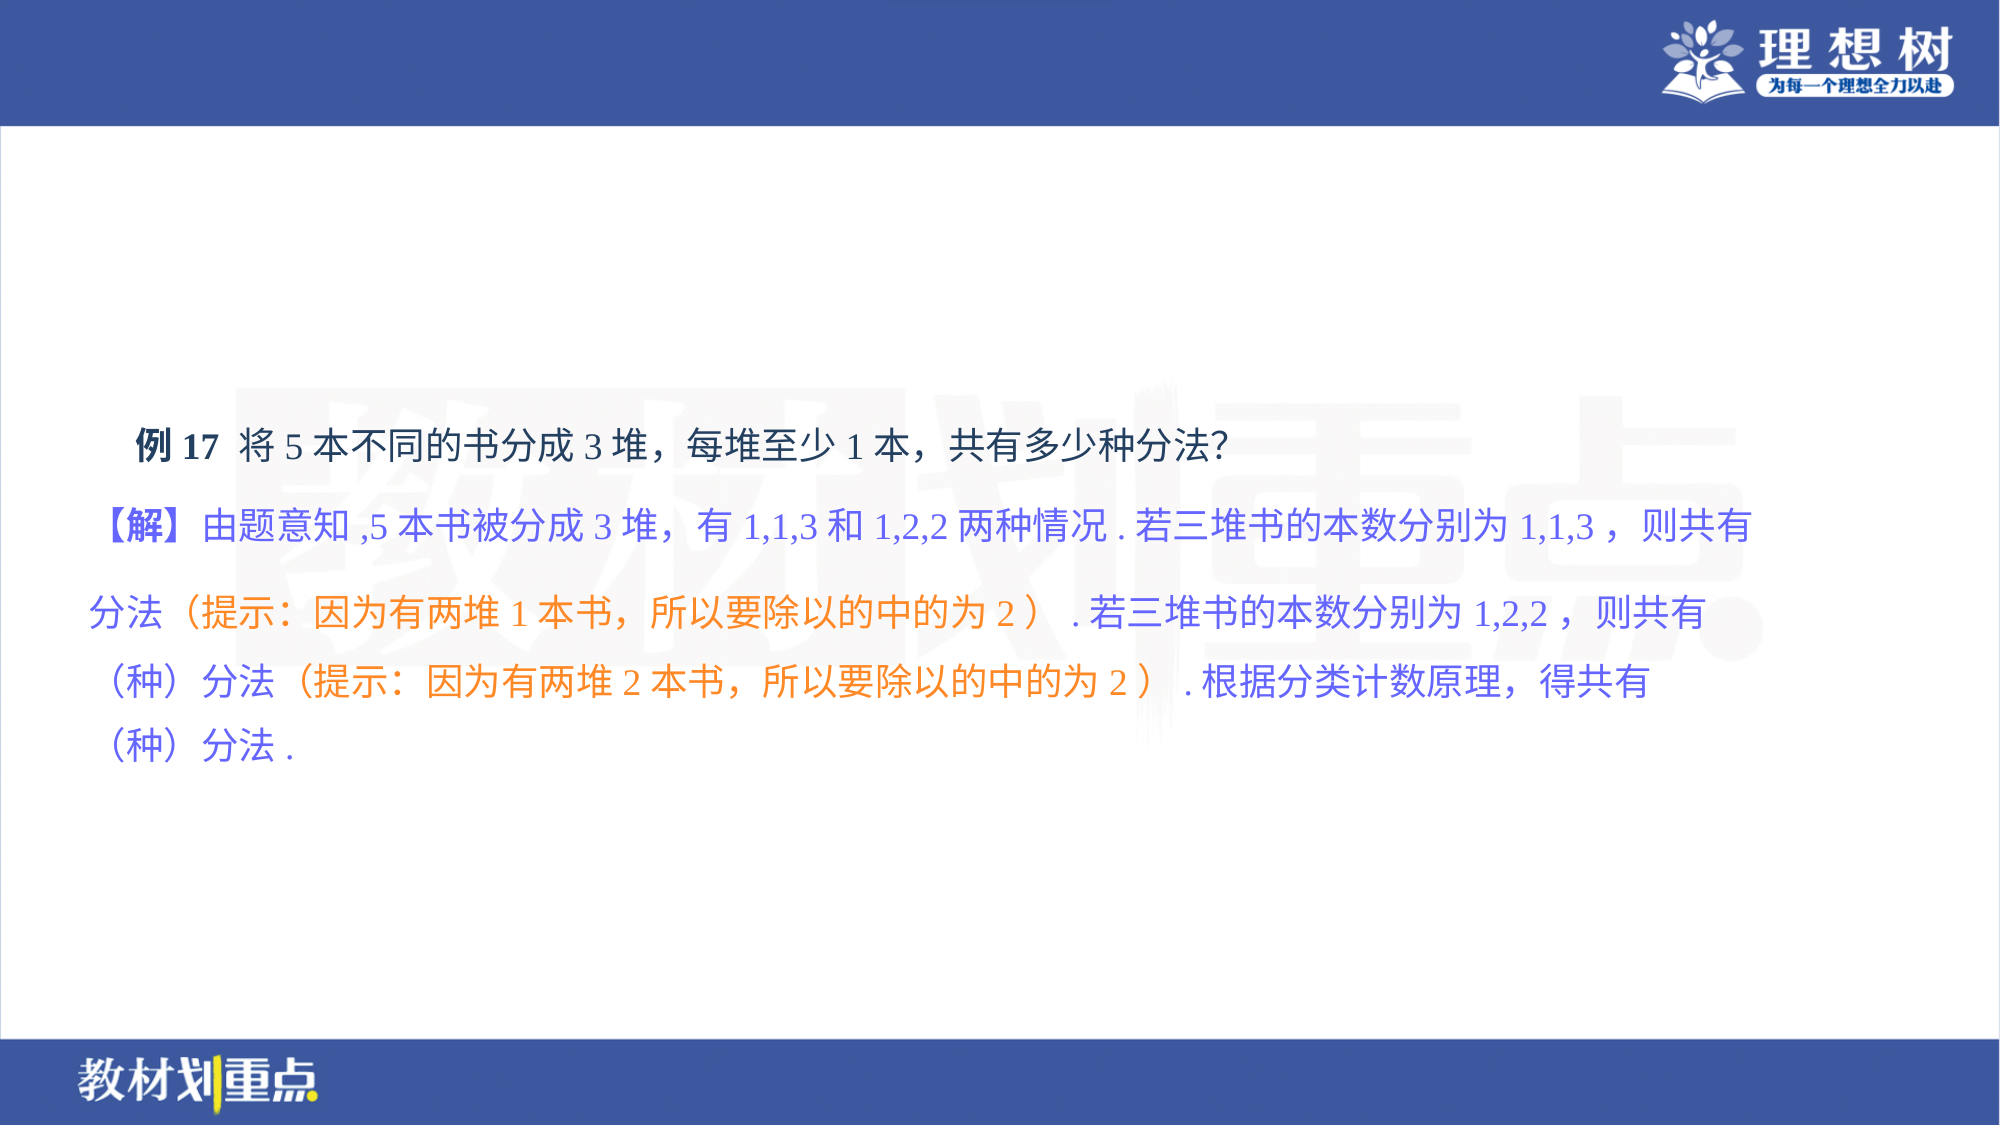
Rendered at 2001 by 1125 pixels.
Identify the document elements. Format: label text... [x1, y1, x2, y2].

text_box 例17 将5本不同的书分成3堆，每堆至少1本，共有多少种分法？ [88, 399, 1911, 460]
picture [0, 0, 2000, 1125]
